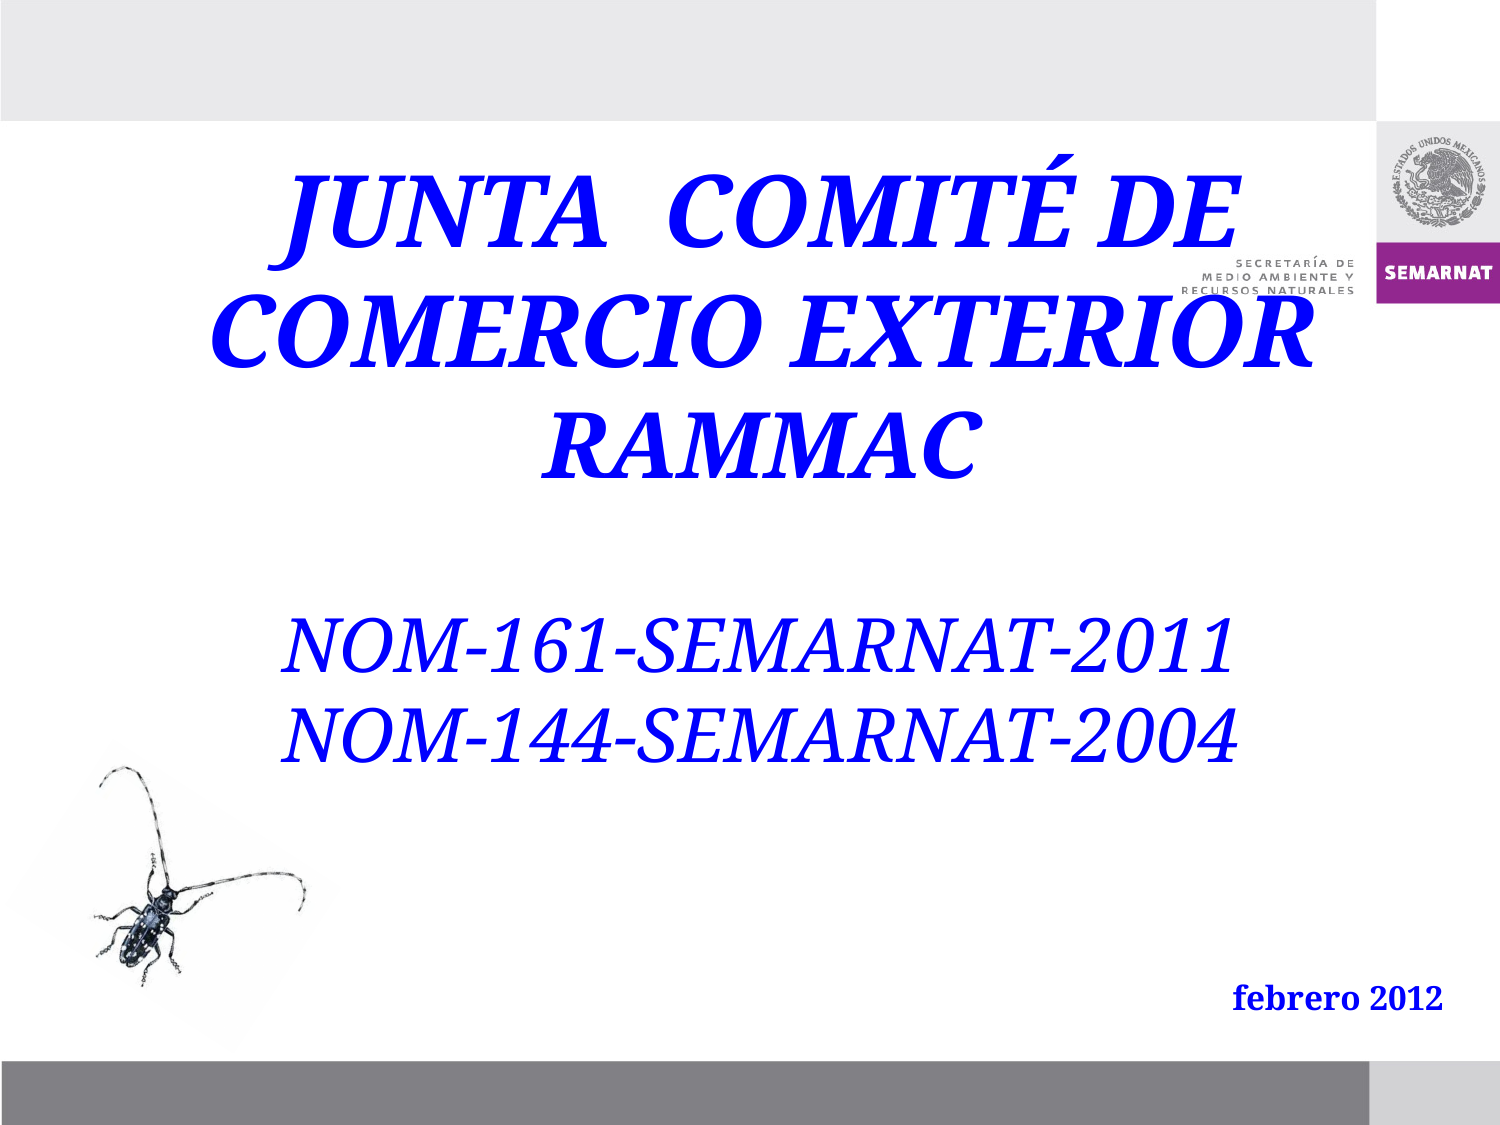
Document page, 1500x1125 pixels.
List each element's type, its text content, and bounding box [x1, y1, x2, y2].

picture [0, 0, 1500, 1125]
text_box JUNTA COMITÉ DE COMERCIO EXTERIOR RAMMAC NOM-161-SEMARNAT-2011 NOM-144-SEMARNAT-2004 febrero 2012 [64, 90, 1459, 1025]
